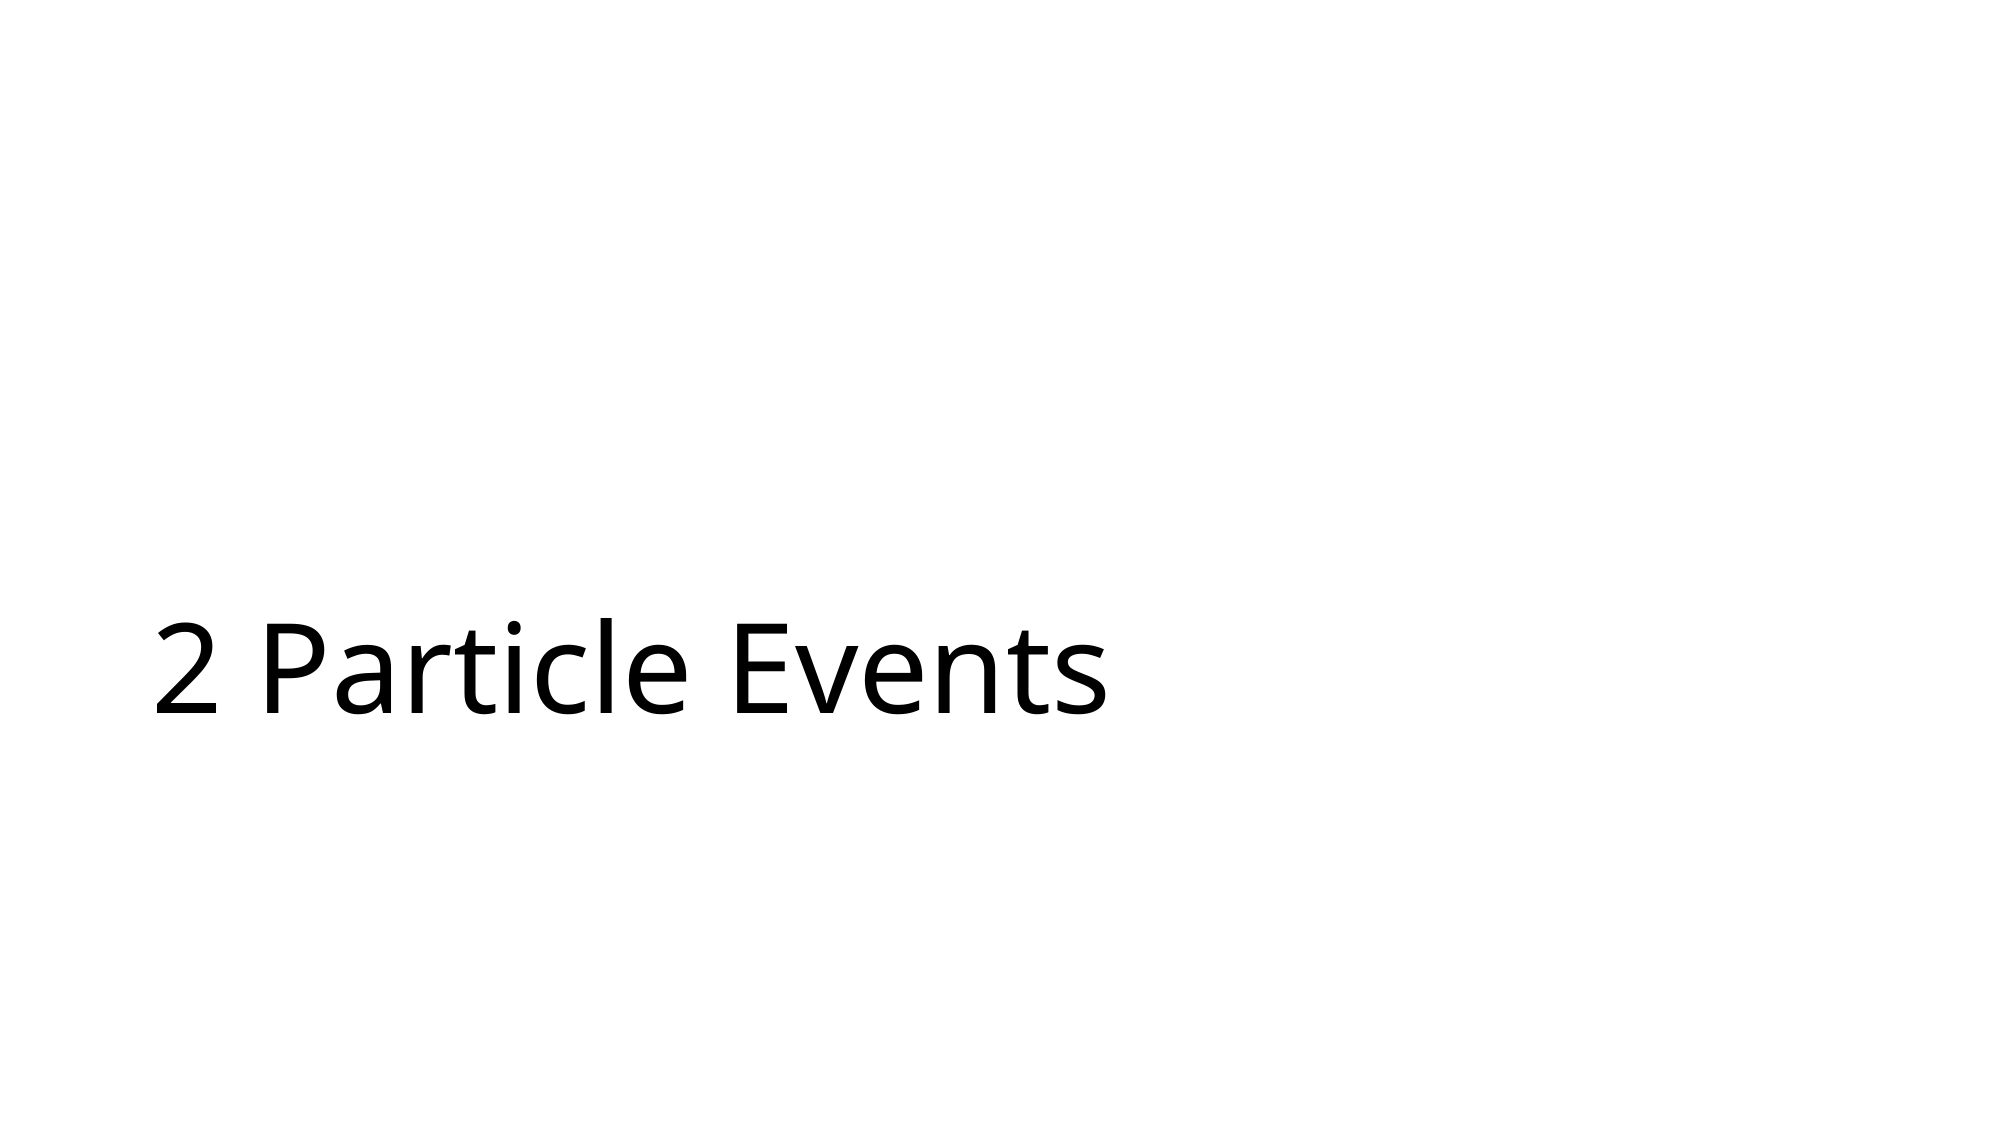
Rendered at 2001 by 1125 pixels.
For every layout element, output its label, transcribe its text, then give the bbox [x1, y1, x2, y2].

title 2 Particle Events [136, 280, 1862, 749]
